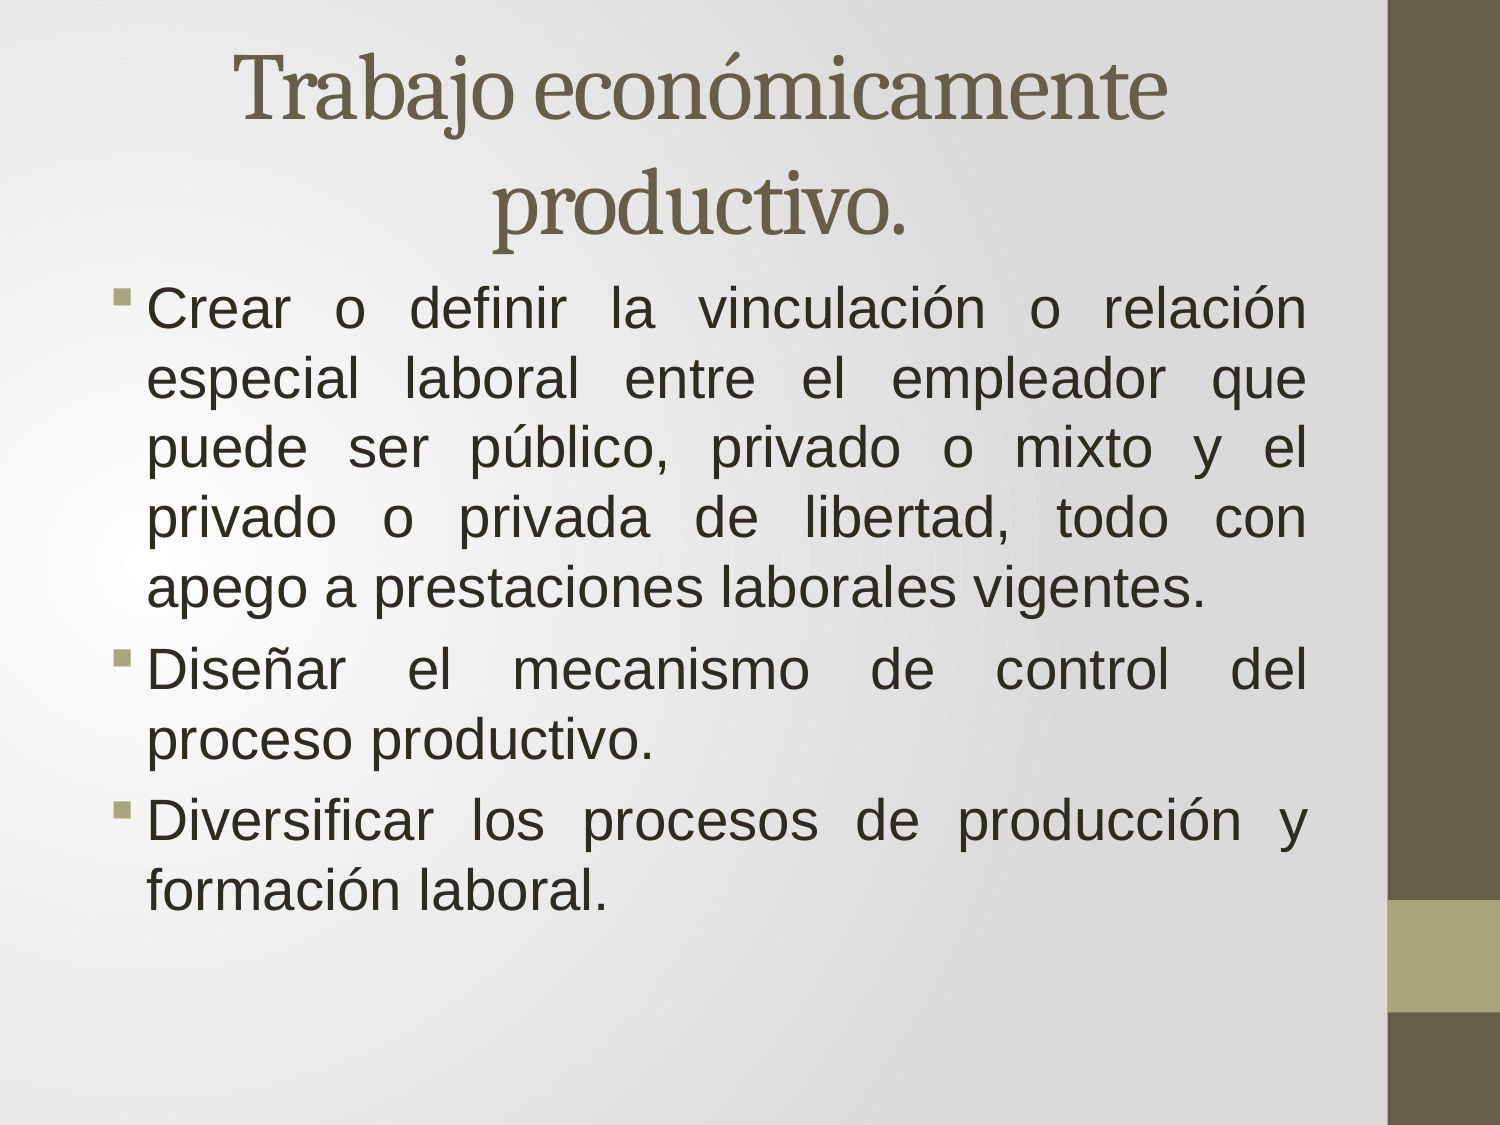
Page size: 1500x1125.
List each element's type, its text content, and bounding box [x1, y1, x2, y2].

title Trabajo económicamente productivo. [75, 45, 1325, 233]
list Crear o definir la vinculación o relación especial laboral entre el empleador que puede ser público, privado o mixto y el privado o privada de libertad, todo con apego a prestaciones laborales vigentes. Diseñar el mecanismo de control del proceso productivo. Diversificar los procesos de producción y formación laboral. [75, 262, 1325, 1050]
